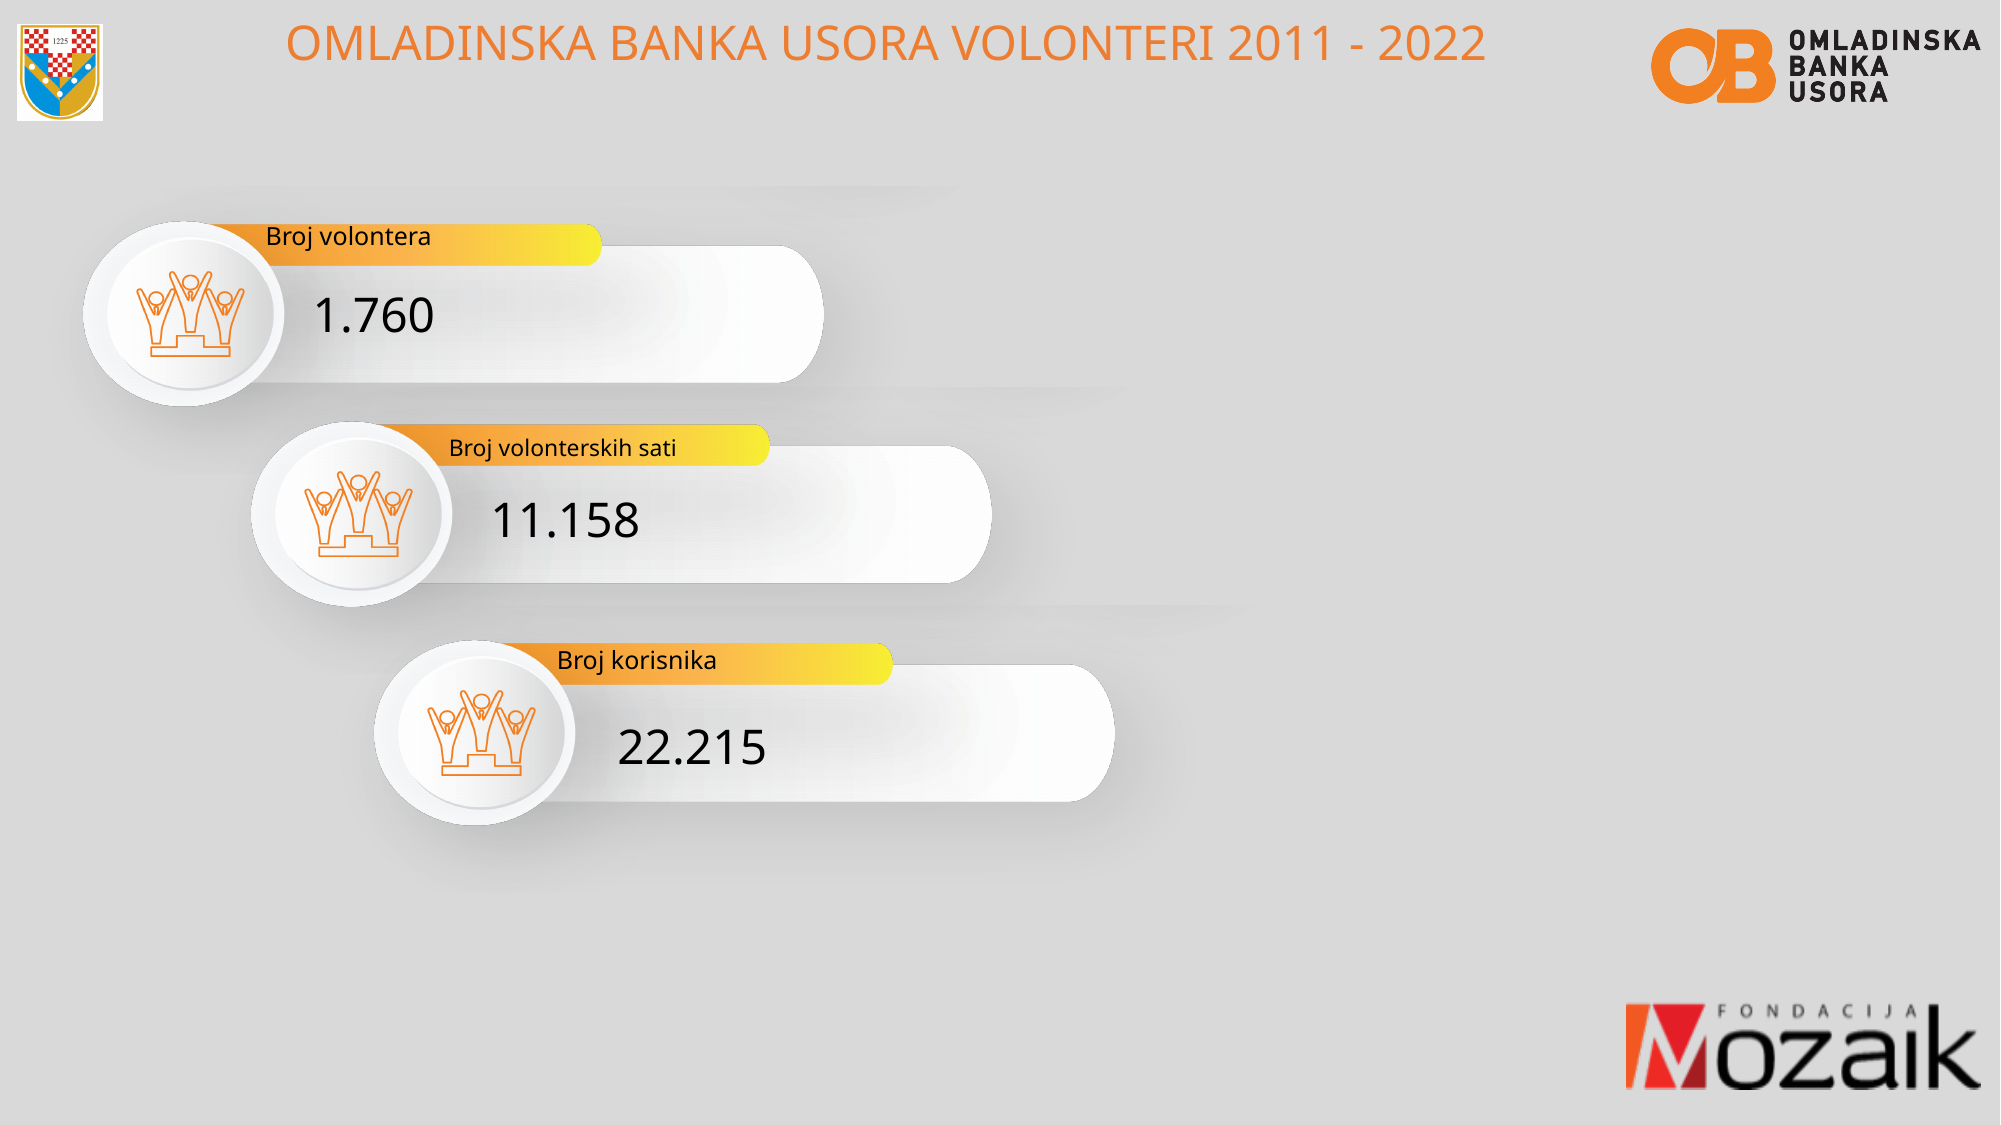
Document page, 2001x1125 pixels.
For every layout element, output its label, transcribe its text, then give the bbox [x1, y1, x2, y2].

text_box OMLADINSKA BANKA USORA VOLONTERI 2011 - 2022 [250, 5, 1536, 78]
picture [17, 24, 103, 121]
picture [1651, 28, 1981, 104]
picture [1626, 997, 1981, 1090]
picture [0, 186, 1292, 893]
